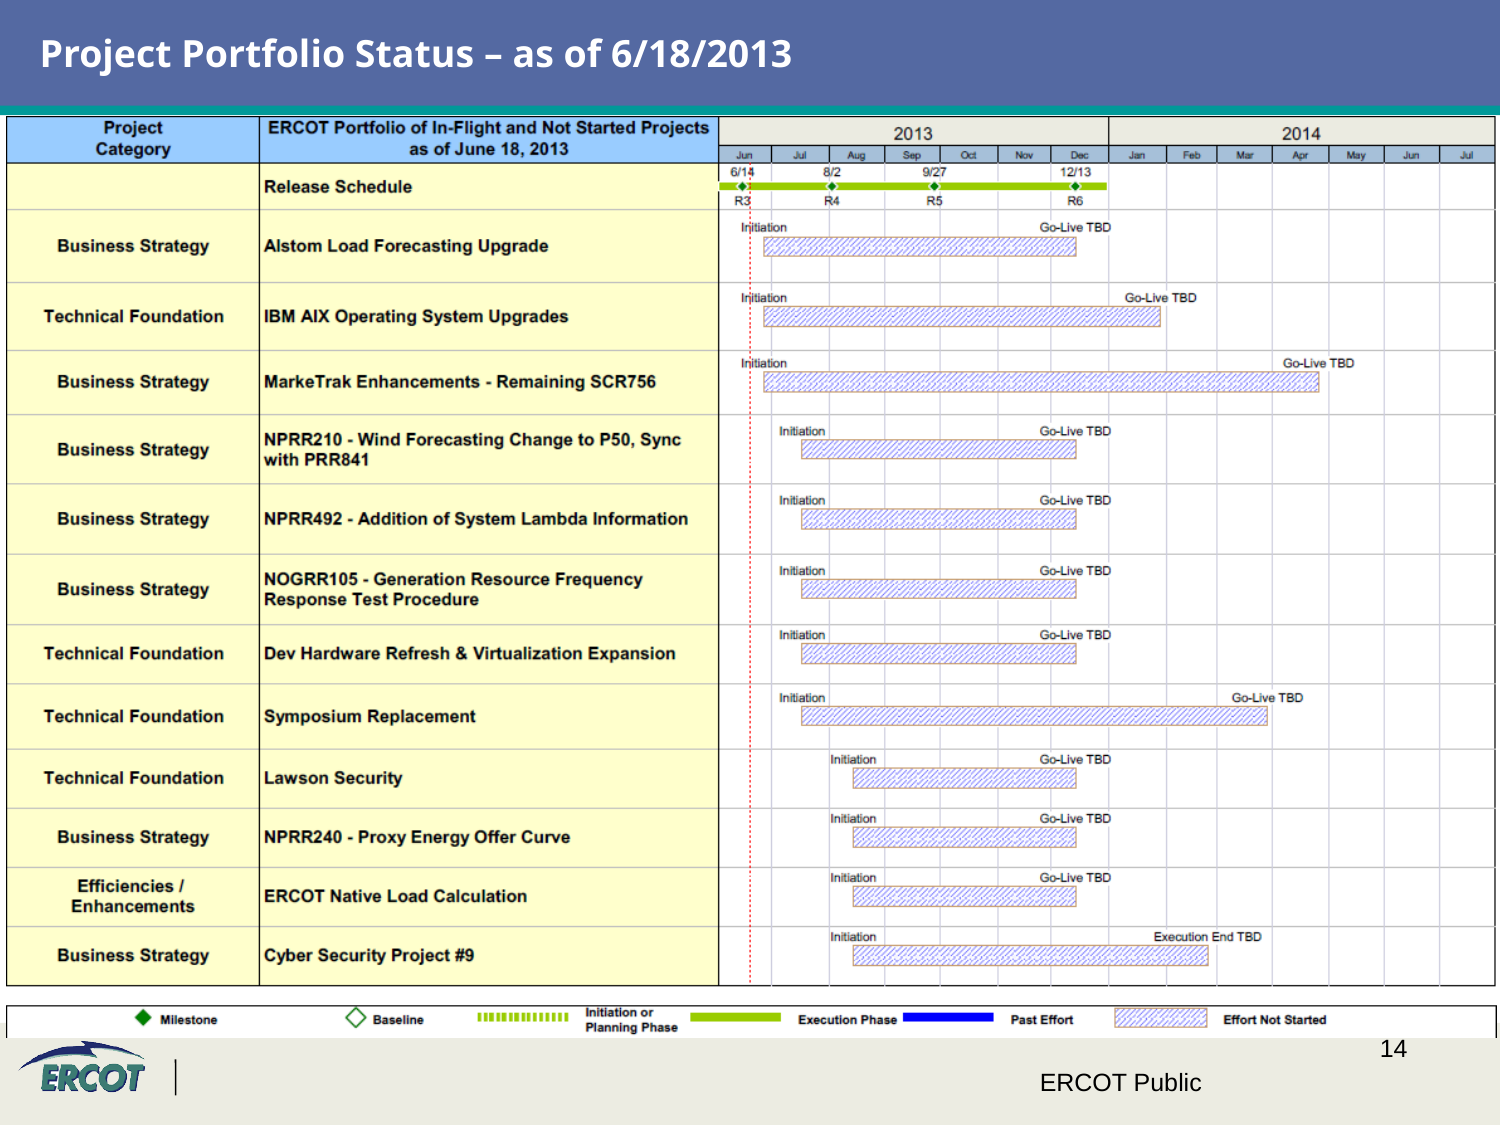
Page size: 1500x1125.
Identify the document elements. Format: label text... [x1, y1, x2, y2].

text_box Project Portfolio Status – as of 6/18/2013 [24, 30, 1163, 106]
picture [6, 115, 1497, 1111]
footer ERCOT Public [1025, 1059, 1438, 1125]
text_box [24, 22, 1450, 85]
